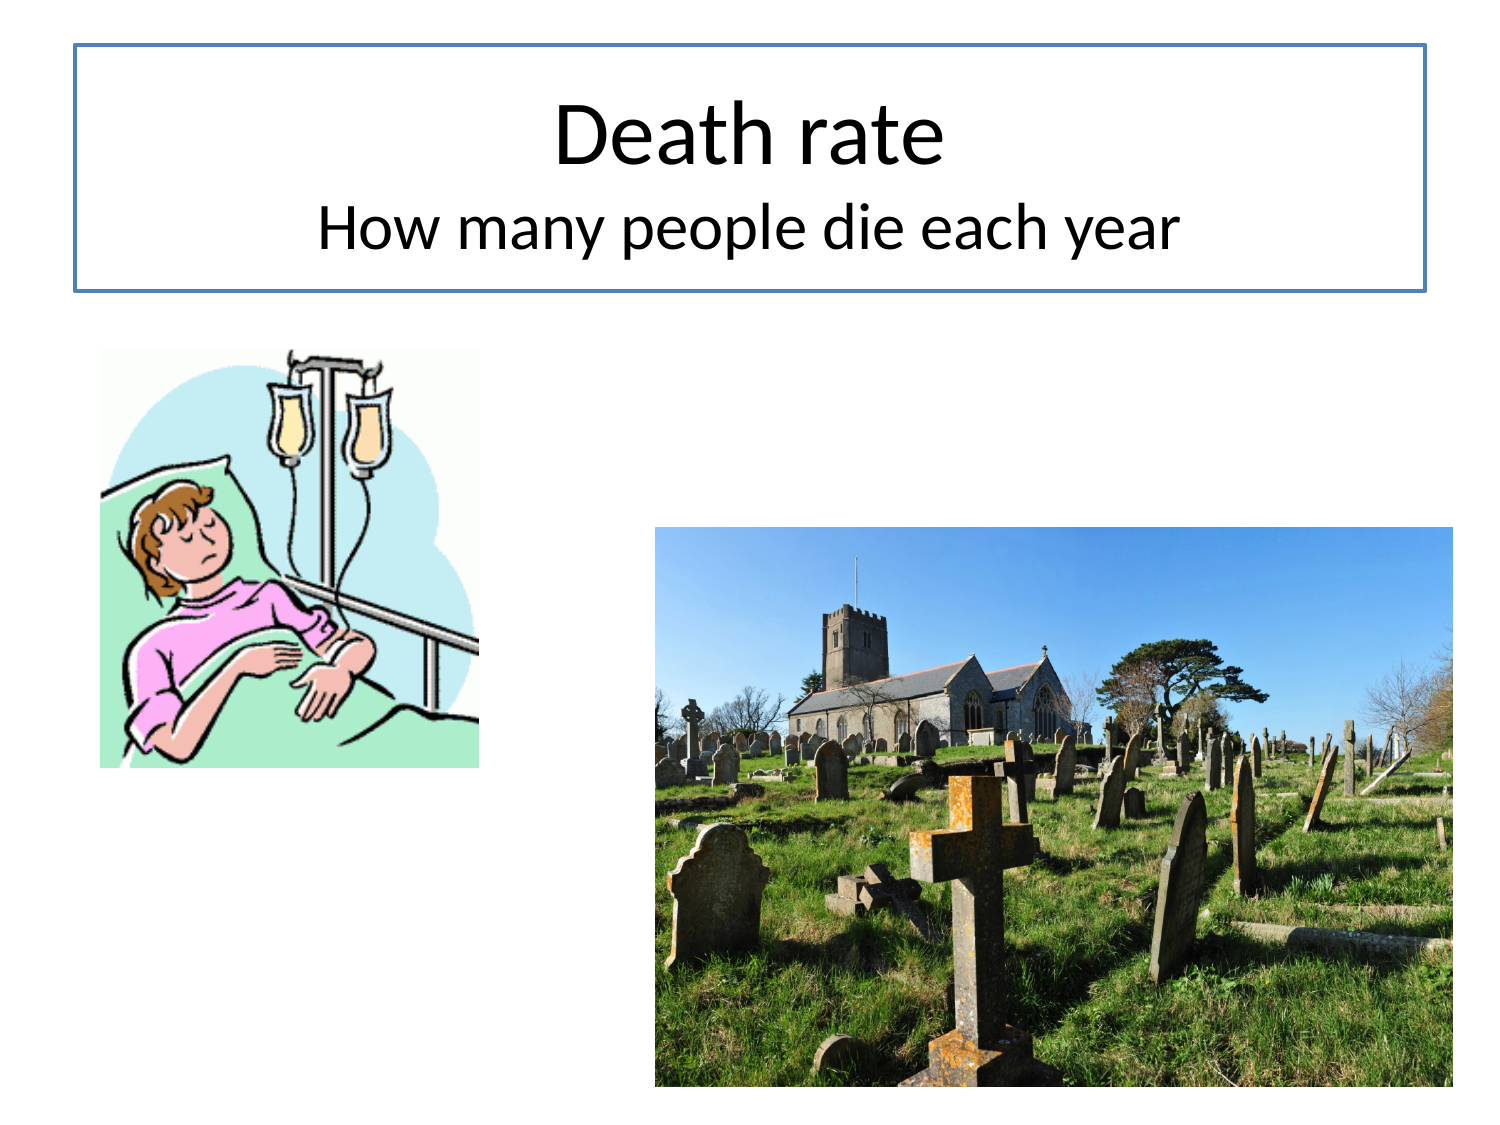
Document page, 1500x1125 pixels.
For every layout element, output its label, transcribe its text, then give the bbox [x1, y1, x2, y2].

picture [655, 526, 1453, 1087]
title Death rate How many people die each year [73, 43, 1427, 293]
picture [100, 349, 479, 768]
